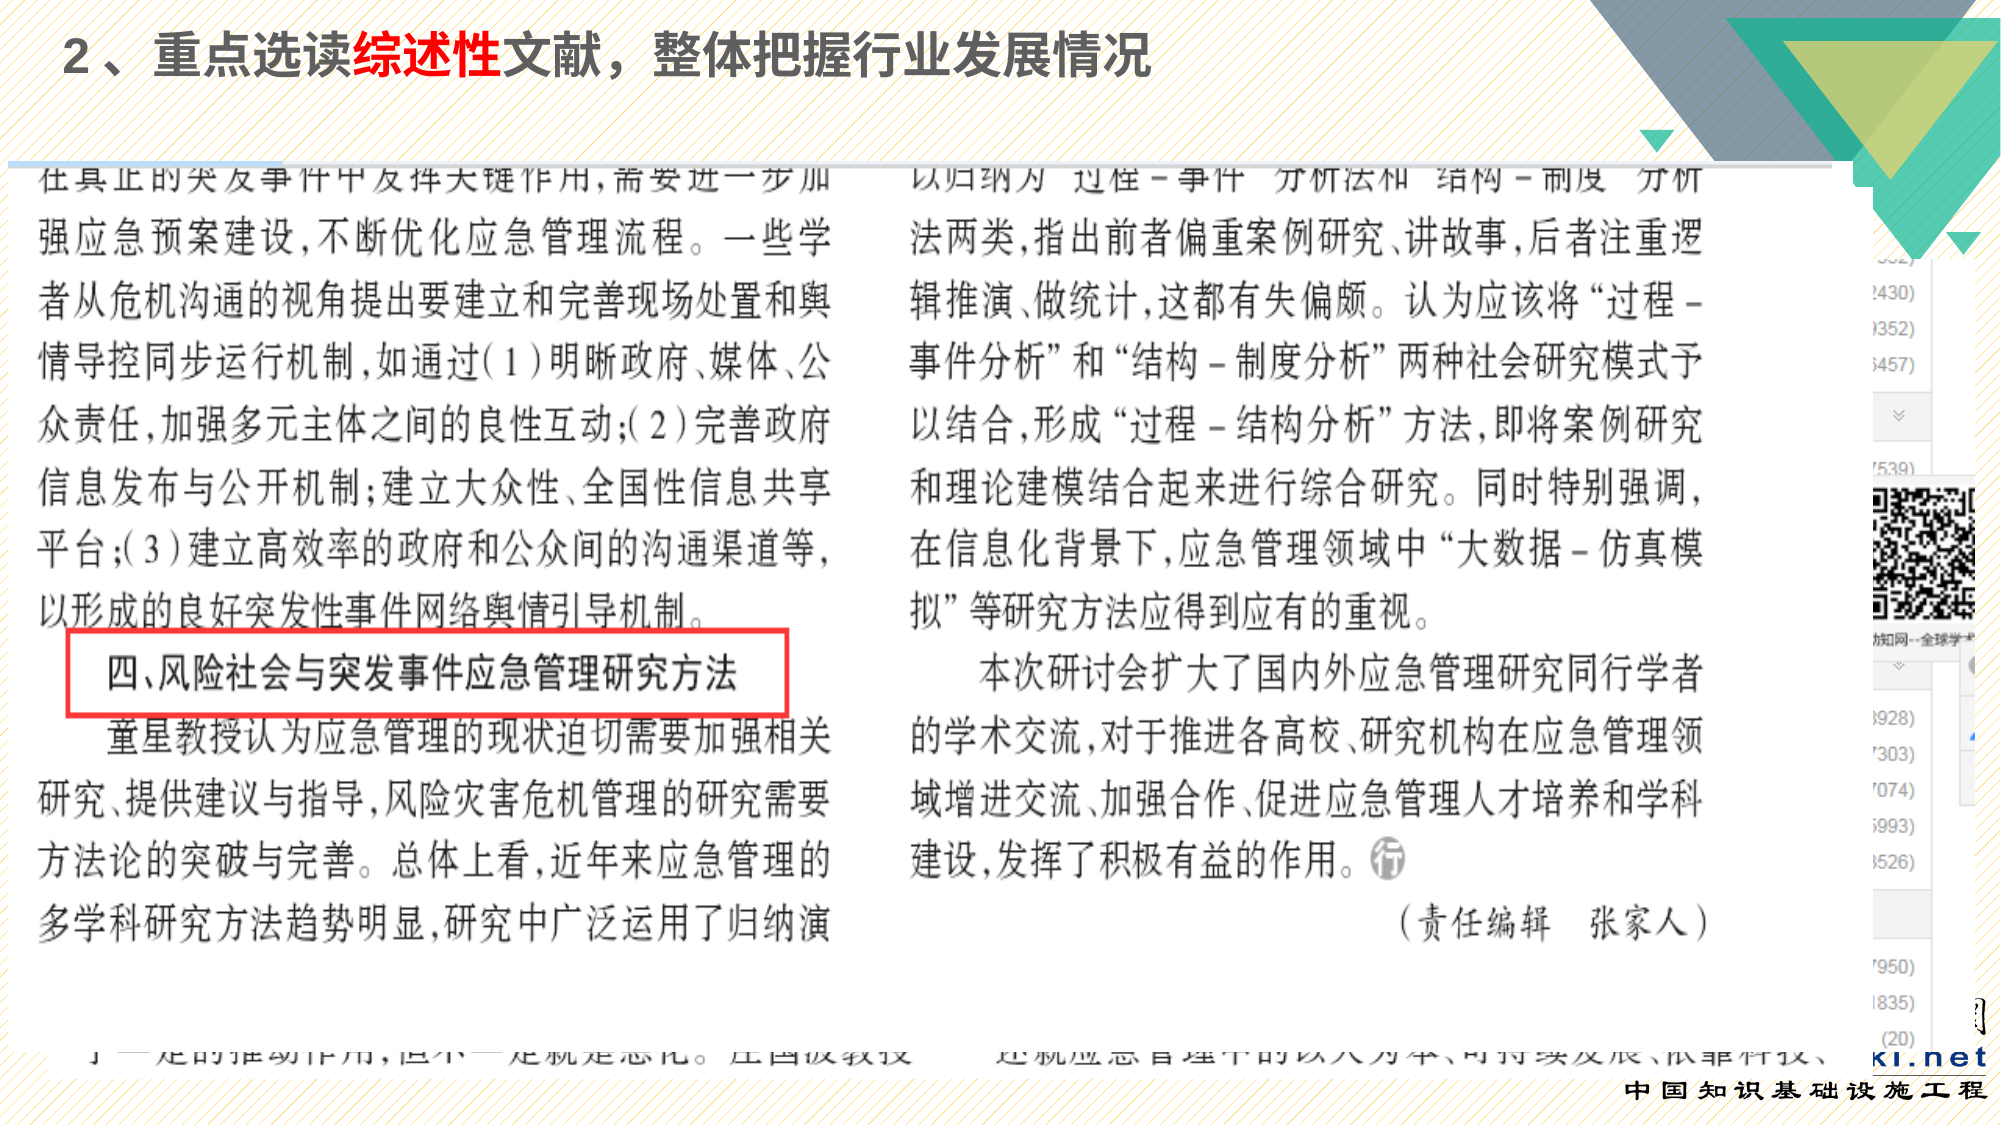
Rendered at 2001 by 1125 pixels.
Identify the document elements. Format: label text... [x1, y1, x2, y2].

picture [8, 161, 2001, 1125]
text_box 2、重点选读综述性文献，整体把握行业发展情况 [47, 16, 1293, 92]
